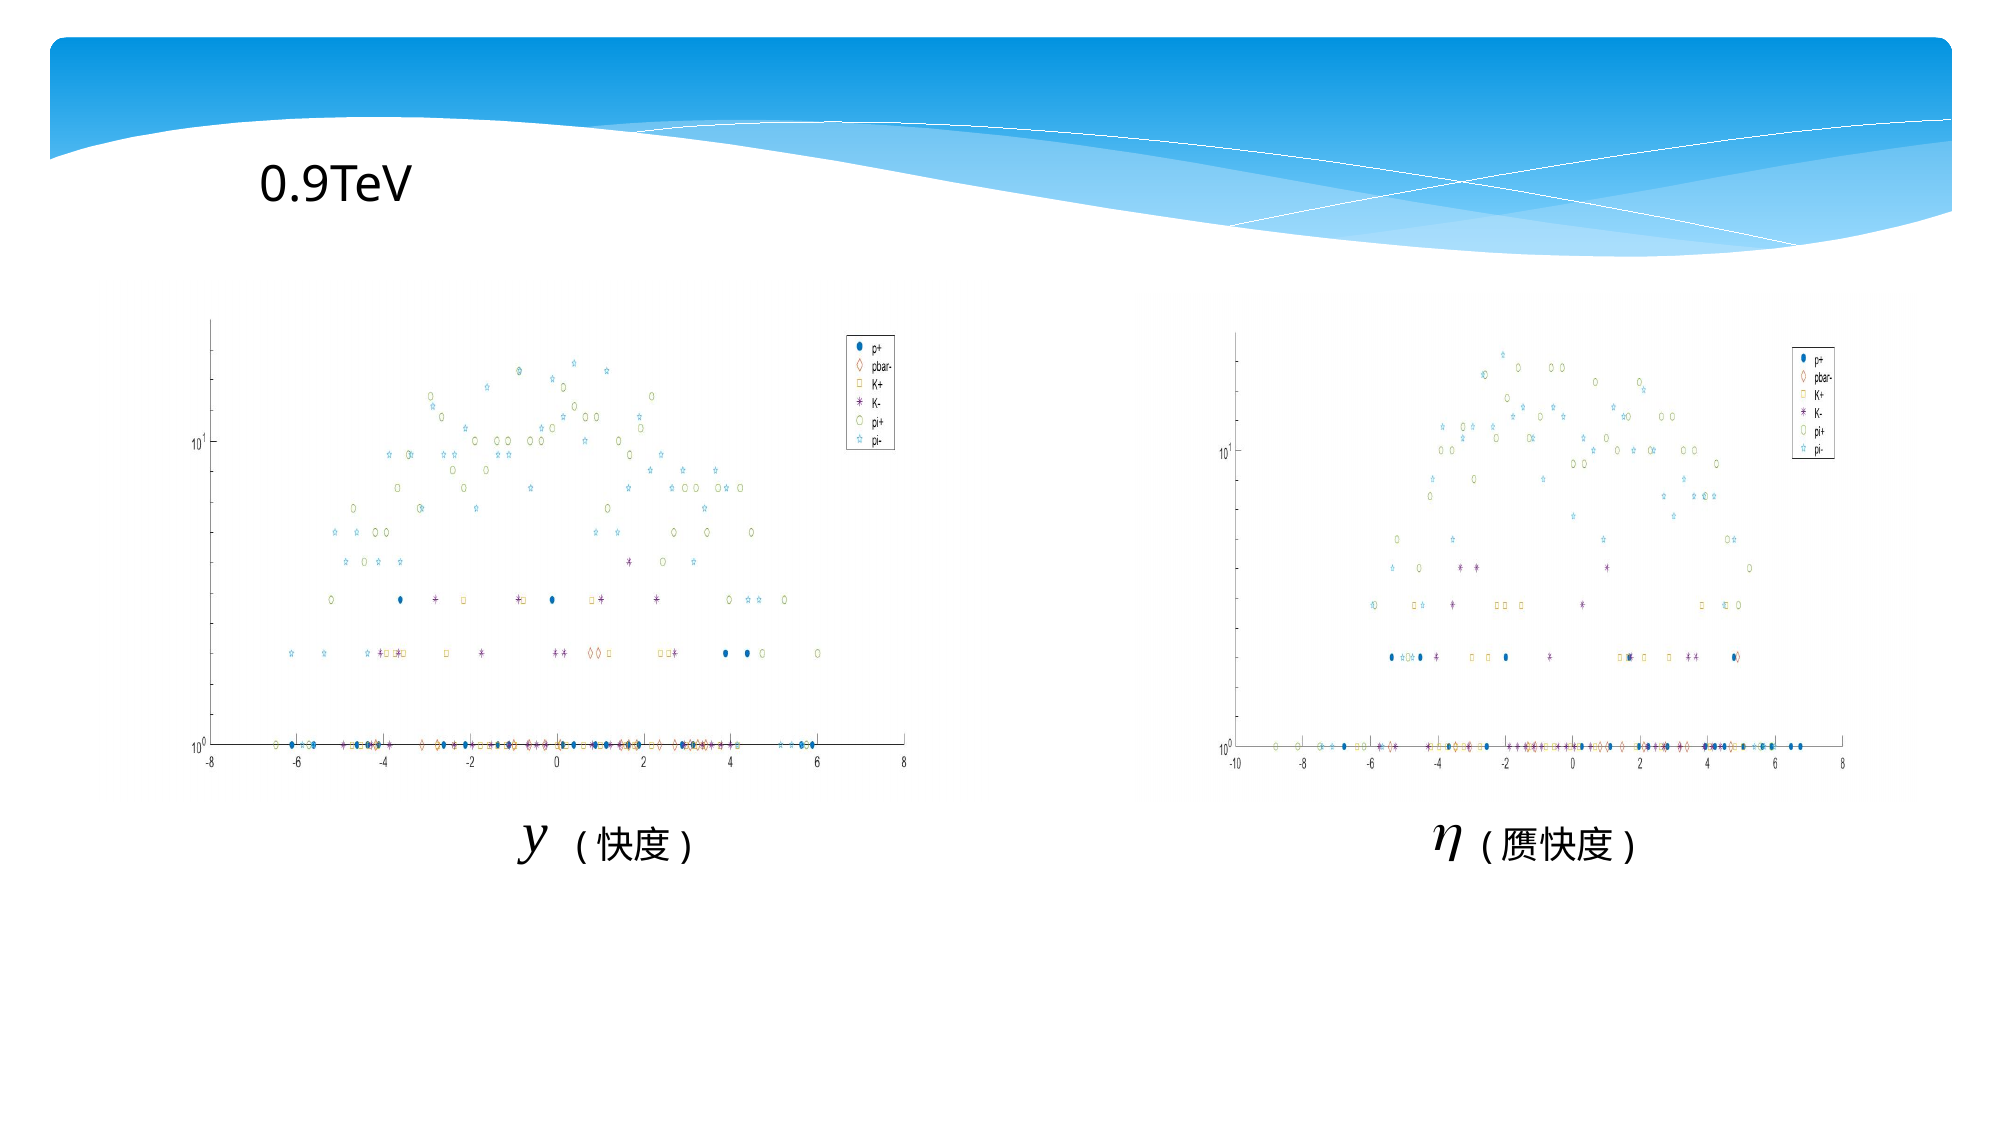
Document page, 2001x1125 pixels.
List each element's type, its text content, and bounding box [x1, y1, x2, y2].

text_box (快度) [563, 813, 735, 874]
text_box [1427, 813, 1474, 874]
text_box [508, 813, 562, 877]
text_box 0.9TeV [244, 144, 439, 278]
picture [1133, 293, 1917, 802]
picture [93, 280, 989, 802]
text_box (赝快度) [1477, 813, 1668, 874]
